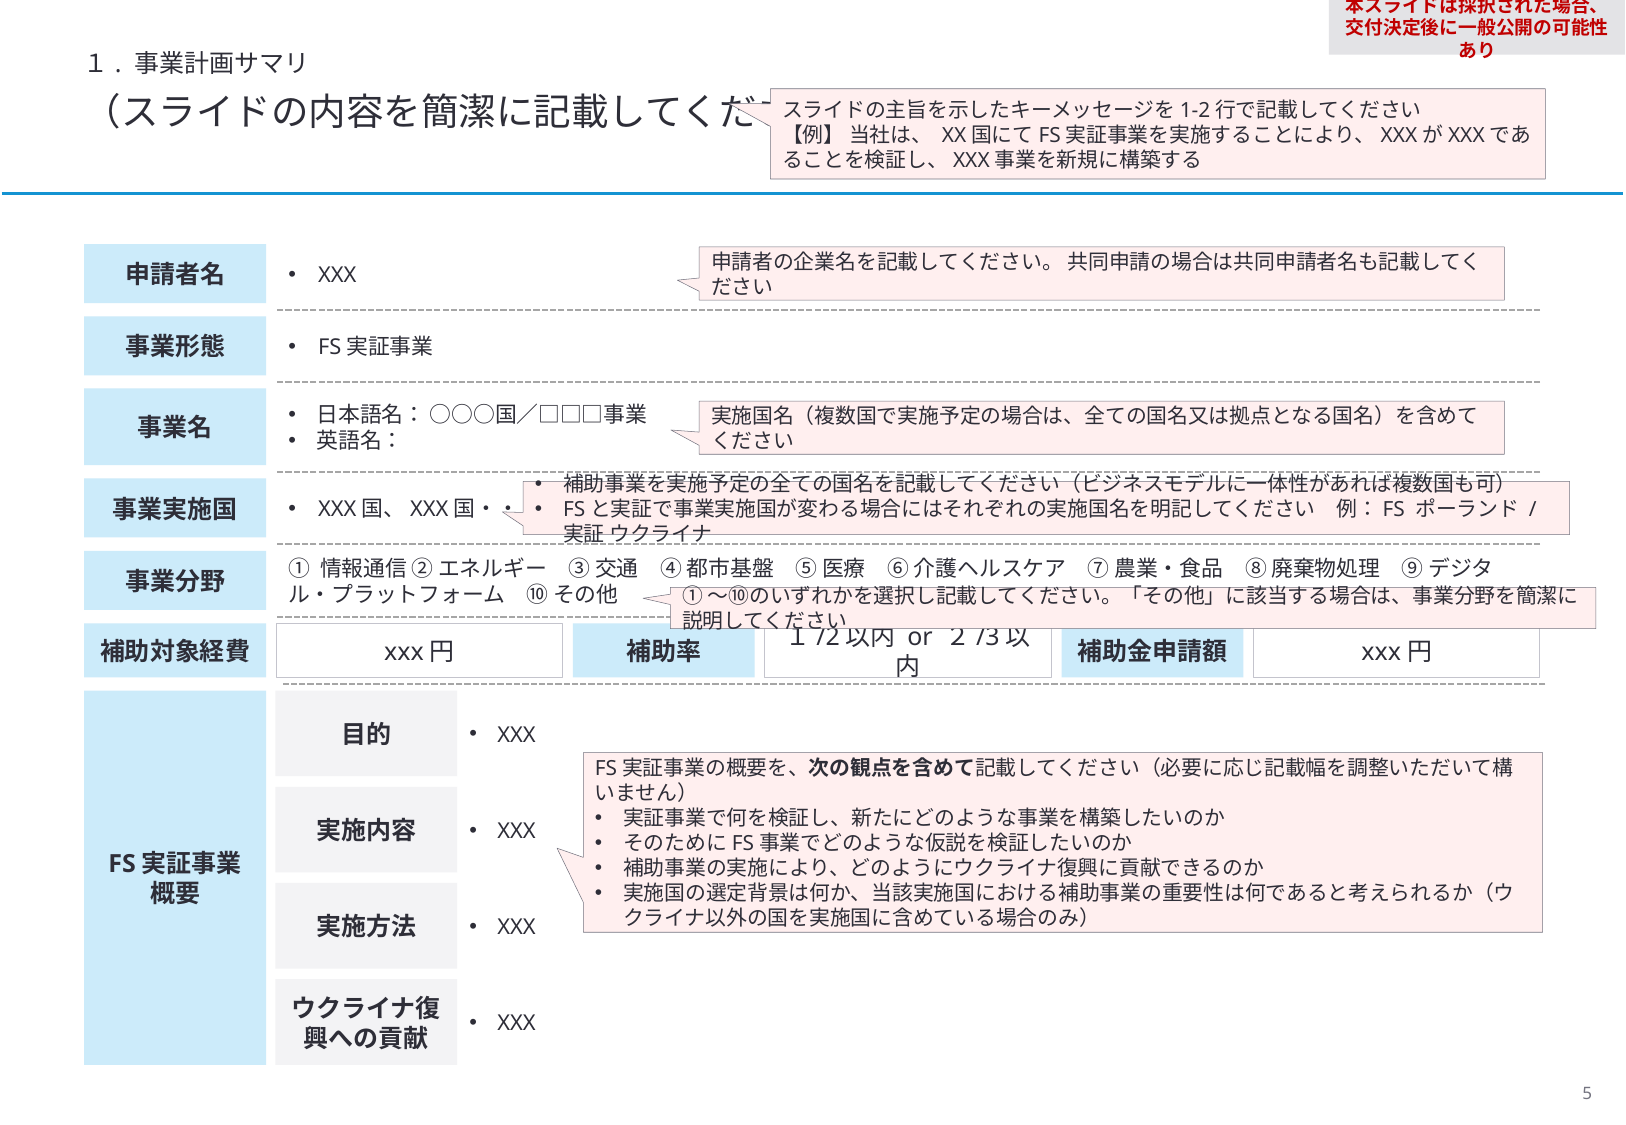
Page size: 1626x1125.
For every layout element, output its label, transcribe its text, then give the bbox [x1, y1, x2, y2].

text_box xxx円 [275, 622, 563, 678]
list １. 事業計画サマリ [84, 40, 1543, 82]
text_box XXX [456, 882, 1541, 969]
text_box 本スライドは採択された場合、交付決定後に一般公開の可能性あり [1328, 0, 1625, 55]
text_box 実施方法 [274, 882, 456, 969]
text_box 事業実施国 [83, 478, 267, 538]
text_box XXX [275, 243, 1541, 304]
text_box 補助対象経費 [83, 622, 267, 678]
text_box 補助金申請額 [1061, 630, 1244, 678]
text_box 申請者の企業名を記載してください。 共同申請の場合は共同申請者名も記載してください [676, 246, 1506, 302]
text_box ① 情報通信 ② エネルギー ③ 交通 ④ 都市基盤 ⑤ 医療 ⑥ 介護ヘルスケア ⑦ 農業・食品 ⑧ 廃棄物処理 ⑨ デジタル・プラットフォーム ⑩ その他 [275, 550, 1541, 611]
text_box FS実証事業 [275, 315, 1541, 376]
text_box XXX国、XXX国・・・ [275, 478, 1541, 538]
text_box XXX [456, 786, 1541, 873]
text_box XXX [458, 690, 1541, 777]
text_box スライドの主旨を示したキーメッセージを1-2行で記載してください 【例】 当社は、 XX国にてFS実証事業を実施することにより、XXXがXXXであることを検証し、XXX事業を新規に構築する [728, 87, 1547, 180]
list （スライドの内容を簡潔に記載してください） [84, 83, 1543, 183]
text_box 実施内容 [274, 786, 456, 873]
text_box １/2以内 or ２/3以内 [764, 630, 1052, 678]
text_box 申請者名 [83, 243, 267, 304]
text_box 事業形態 [83, 315, 267, 376]
text_box 事業分野 [83, 550, 267, 611]
text_box ウクライナ復興への貢献 [274, 978, 456, 1066]
text_box 日本語名： ○○○国／□□□事業 英語名： [275, 388, 1541, 466]
text_box 目的 [274, 690, 458, 777]
text_box ①～⑩のいずれかを選択し記載してください。「その他」に該当する場合は、事業分野を簡潔に説明してください [642, 586, 1597, 630]
text_box XXX [456, 978, 1541, 1066]
text_box FS実証事業の概要を、次の観点を含めて記載してください（必要に応じ記載幅を調整いただいて構いません） 実証事業で何を検証し、新たにどのような事業を構築したいのか そのためにFS事業でどのような仮説を検証したいのか 補助事業の実施により、どのようにウクライナ復興に貢献できるのか 実施国の選定背景は何か、当該実施国における補助事業の重要性は何であると考えられるか（ウクライナ以外の国を実施国に含めている場合のみ） [568, 751, 1544, 934]
text_box 実施国名（複数国で実施予定の場合は、全ての国名又は拠点となる国名）を含めてください [670, 400, 1506, 456]
text_box xxx円 [1253, 630, 1541, 678]
text_box 事業名 [83, 387, 267, 466]
text_box FS実証事業 概要 [83, 690, 267, 1066]
text_box 補助事業を実施予定の全ての国名を記載してください（ビジネスモデルに一体性があれば複数国も可） FSと実証で事業実施国が変わる場合にはそれぞれの実施国名を明記してください 例：FS ポーランド / 実証 ウクライナ [501, 480, 1571, 536]
text_box 補助率 [572, 622, 756, 678]
